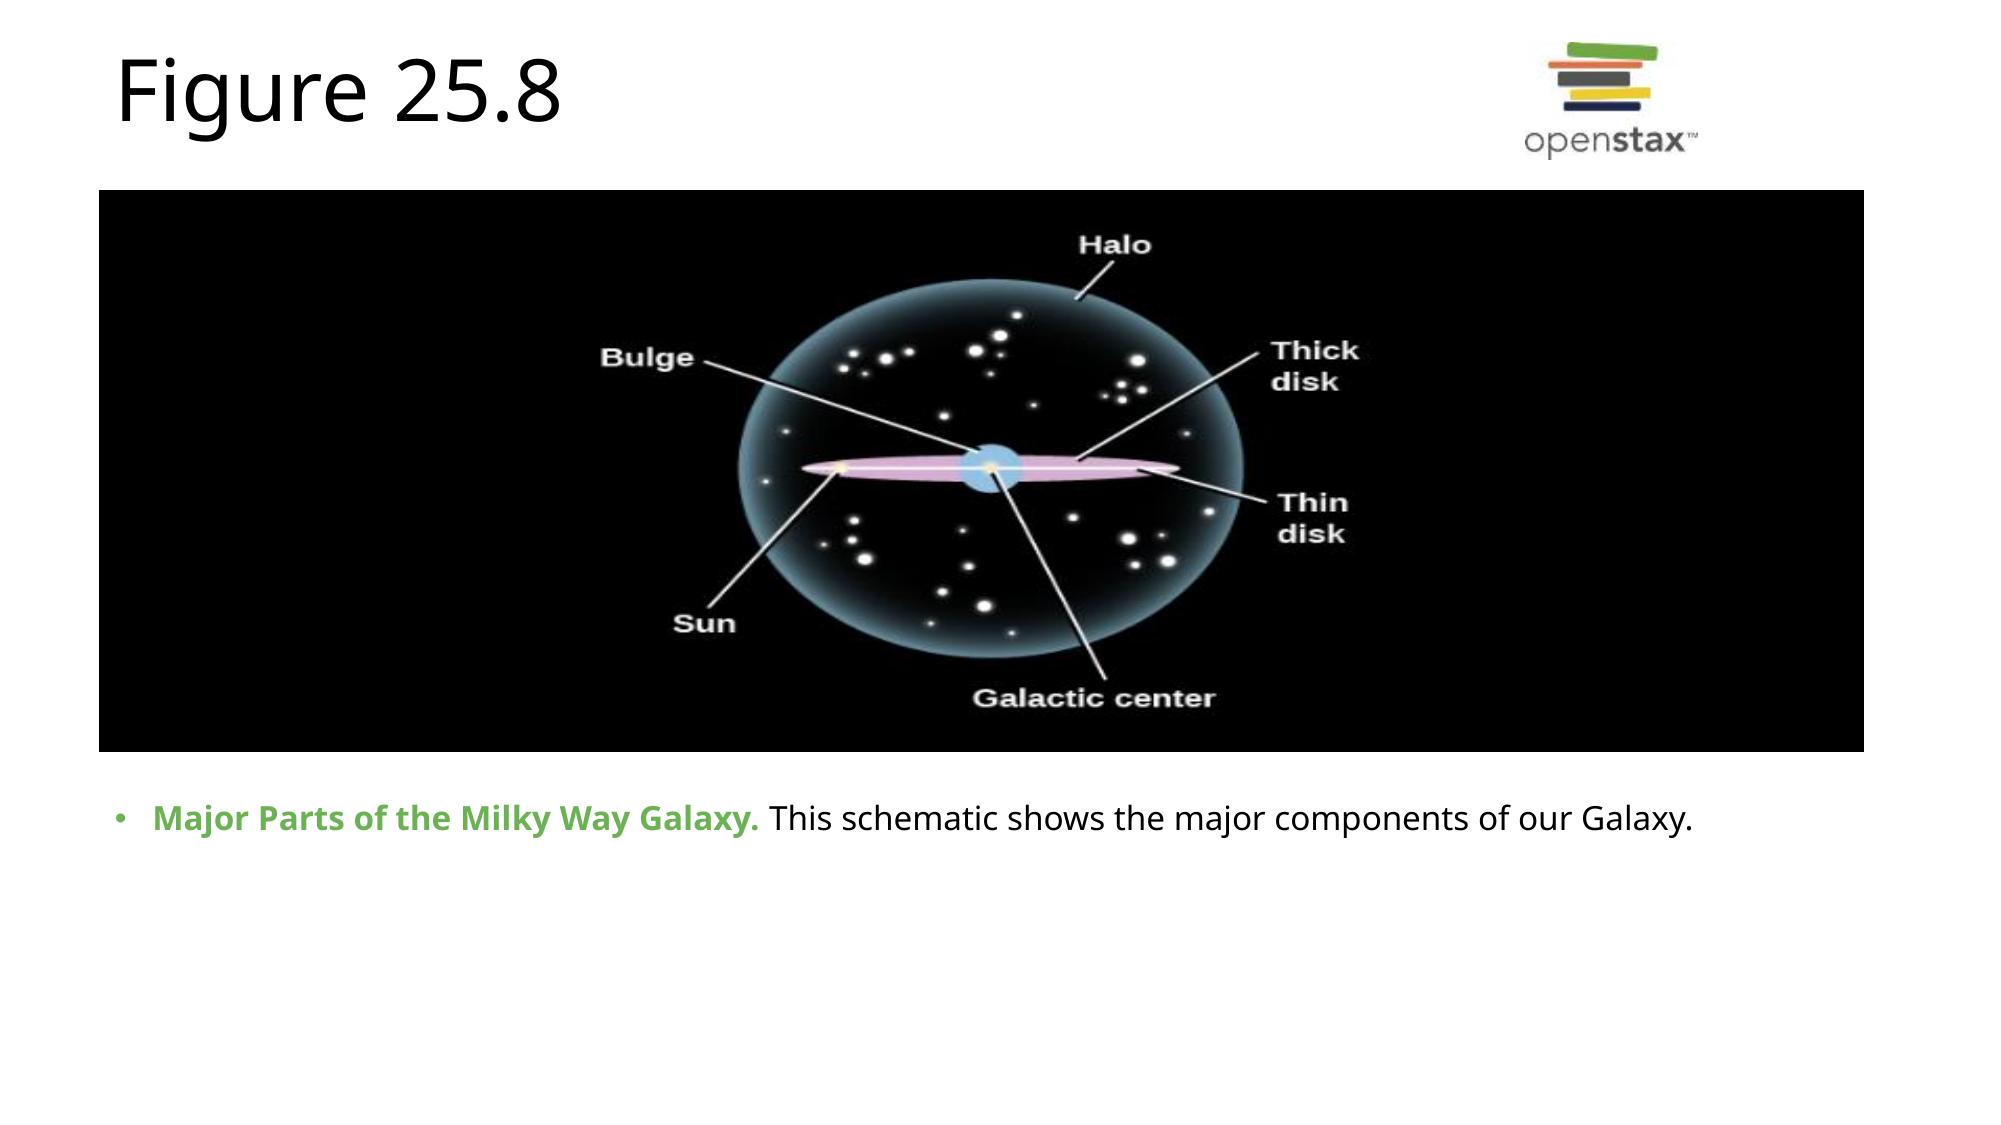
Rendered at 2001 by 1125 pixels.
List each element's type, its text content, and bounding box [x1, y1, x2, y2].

list Major Parts of the Milky Way Galaxy. This schematic shows the major components of our Galaxy. [99, 794, 1864, 986]
picture [1524, 42, 1699, 161]
picture [99, 183, 1865, 759]
title Figure 25.8 [99, 39, 1864, 148]
